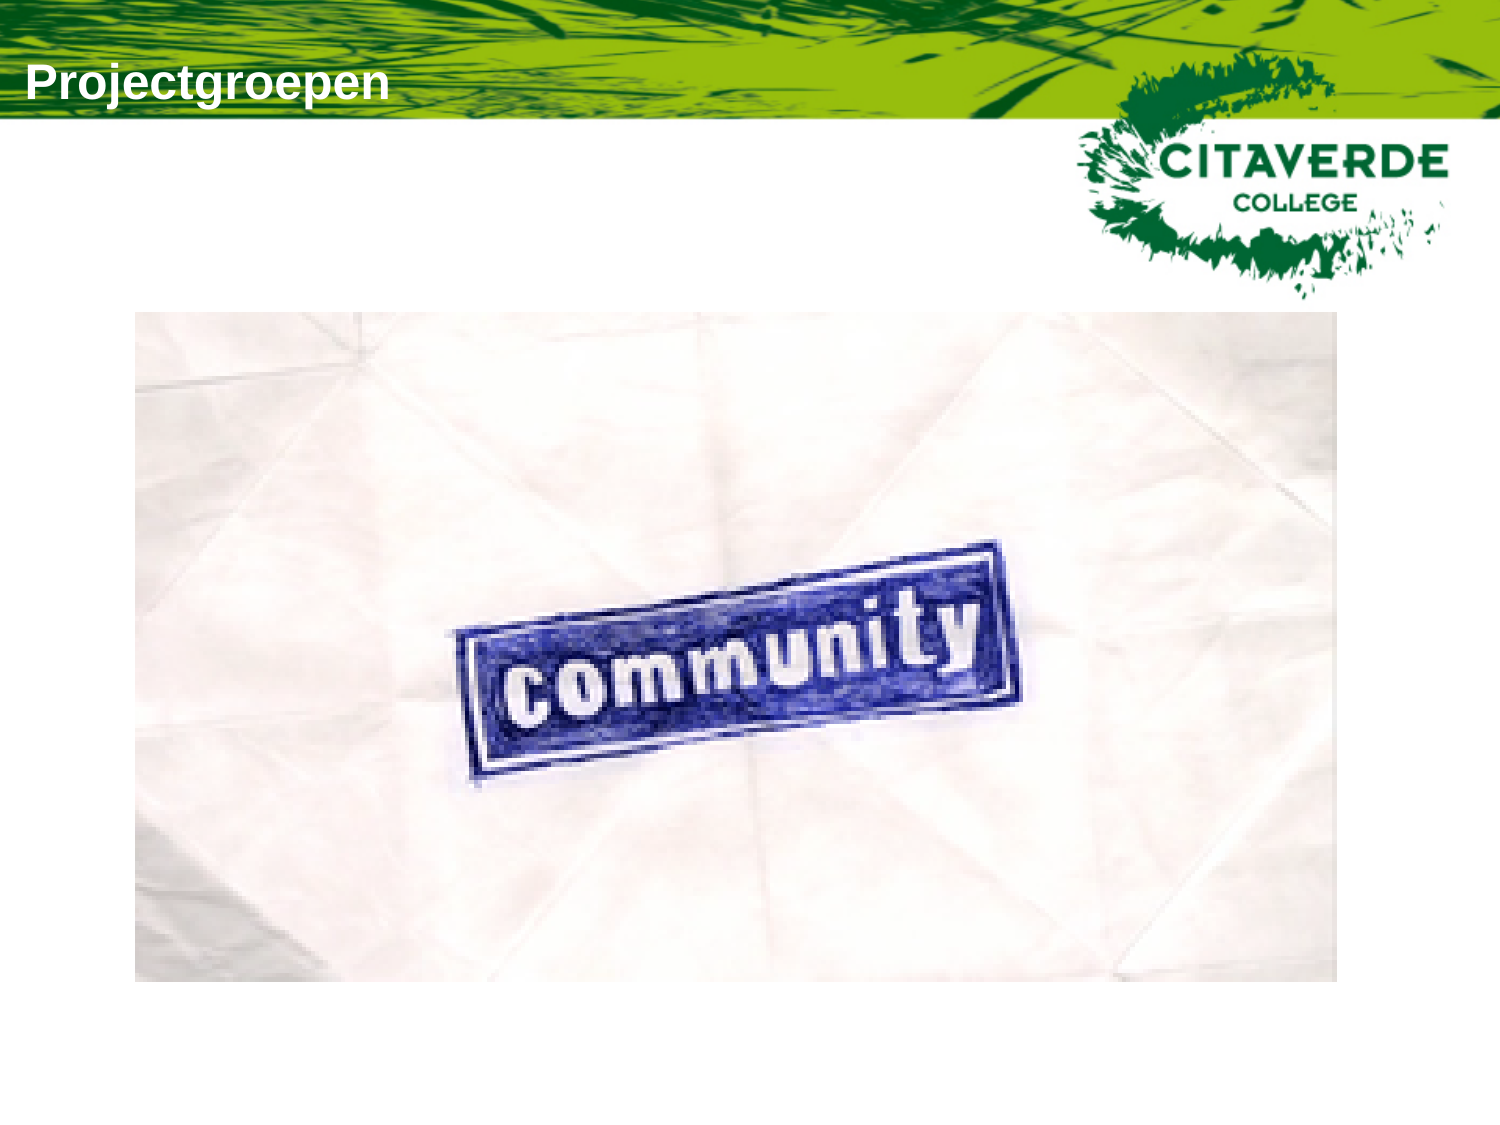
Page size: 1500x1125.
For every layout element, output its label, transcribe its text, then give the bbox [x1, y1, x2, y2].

picture [0, 0, 1500, 1125]
title Projectgroepen [9, 45, 1285, 114]
